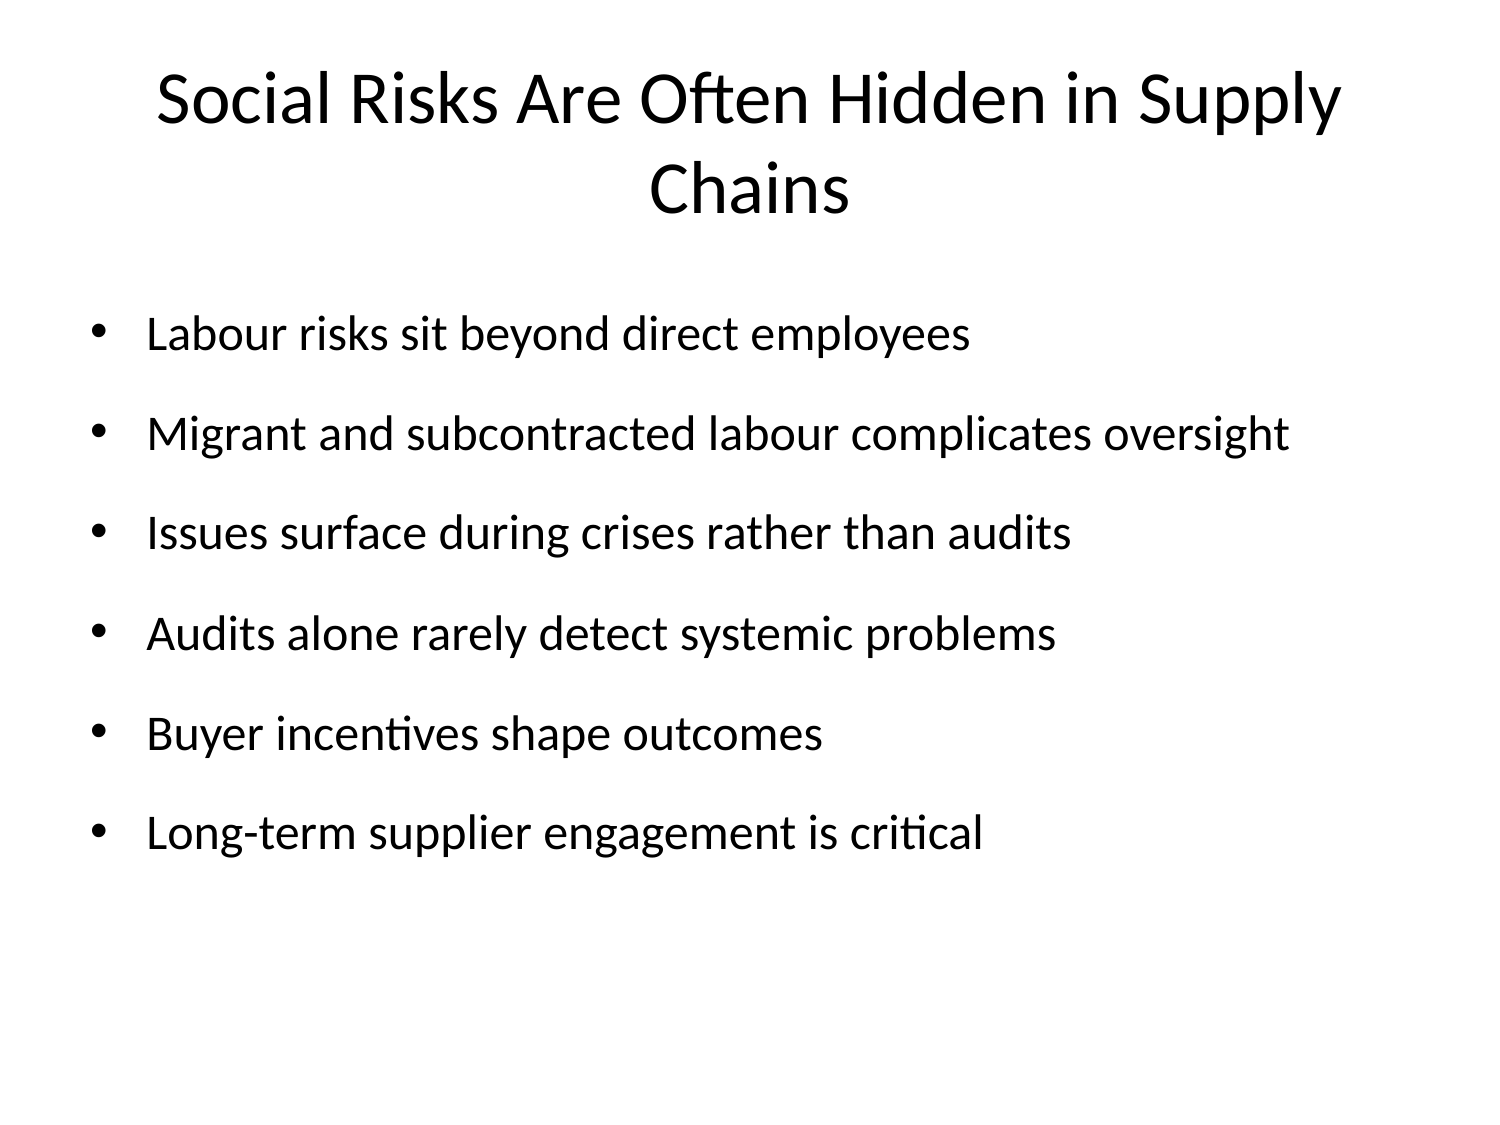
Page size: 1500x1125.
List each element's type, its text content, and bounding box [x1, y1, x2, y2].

title Social Risks Are Often Hidden in Supply Chains [75, 45, 1425, 233]
list Labour risks sit beyond direct employees Migrant and subcontracted labour complicates oversight Issues surface during crises rather than audits Audits alone rarely detect systemic problems Buyer incentives shape outcomes Long-term supplier engagement is critical [75, 262, 1425, 1005]
